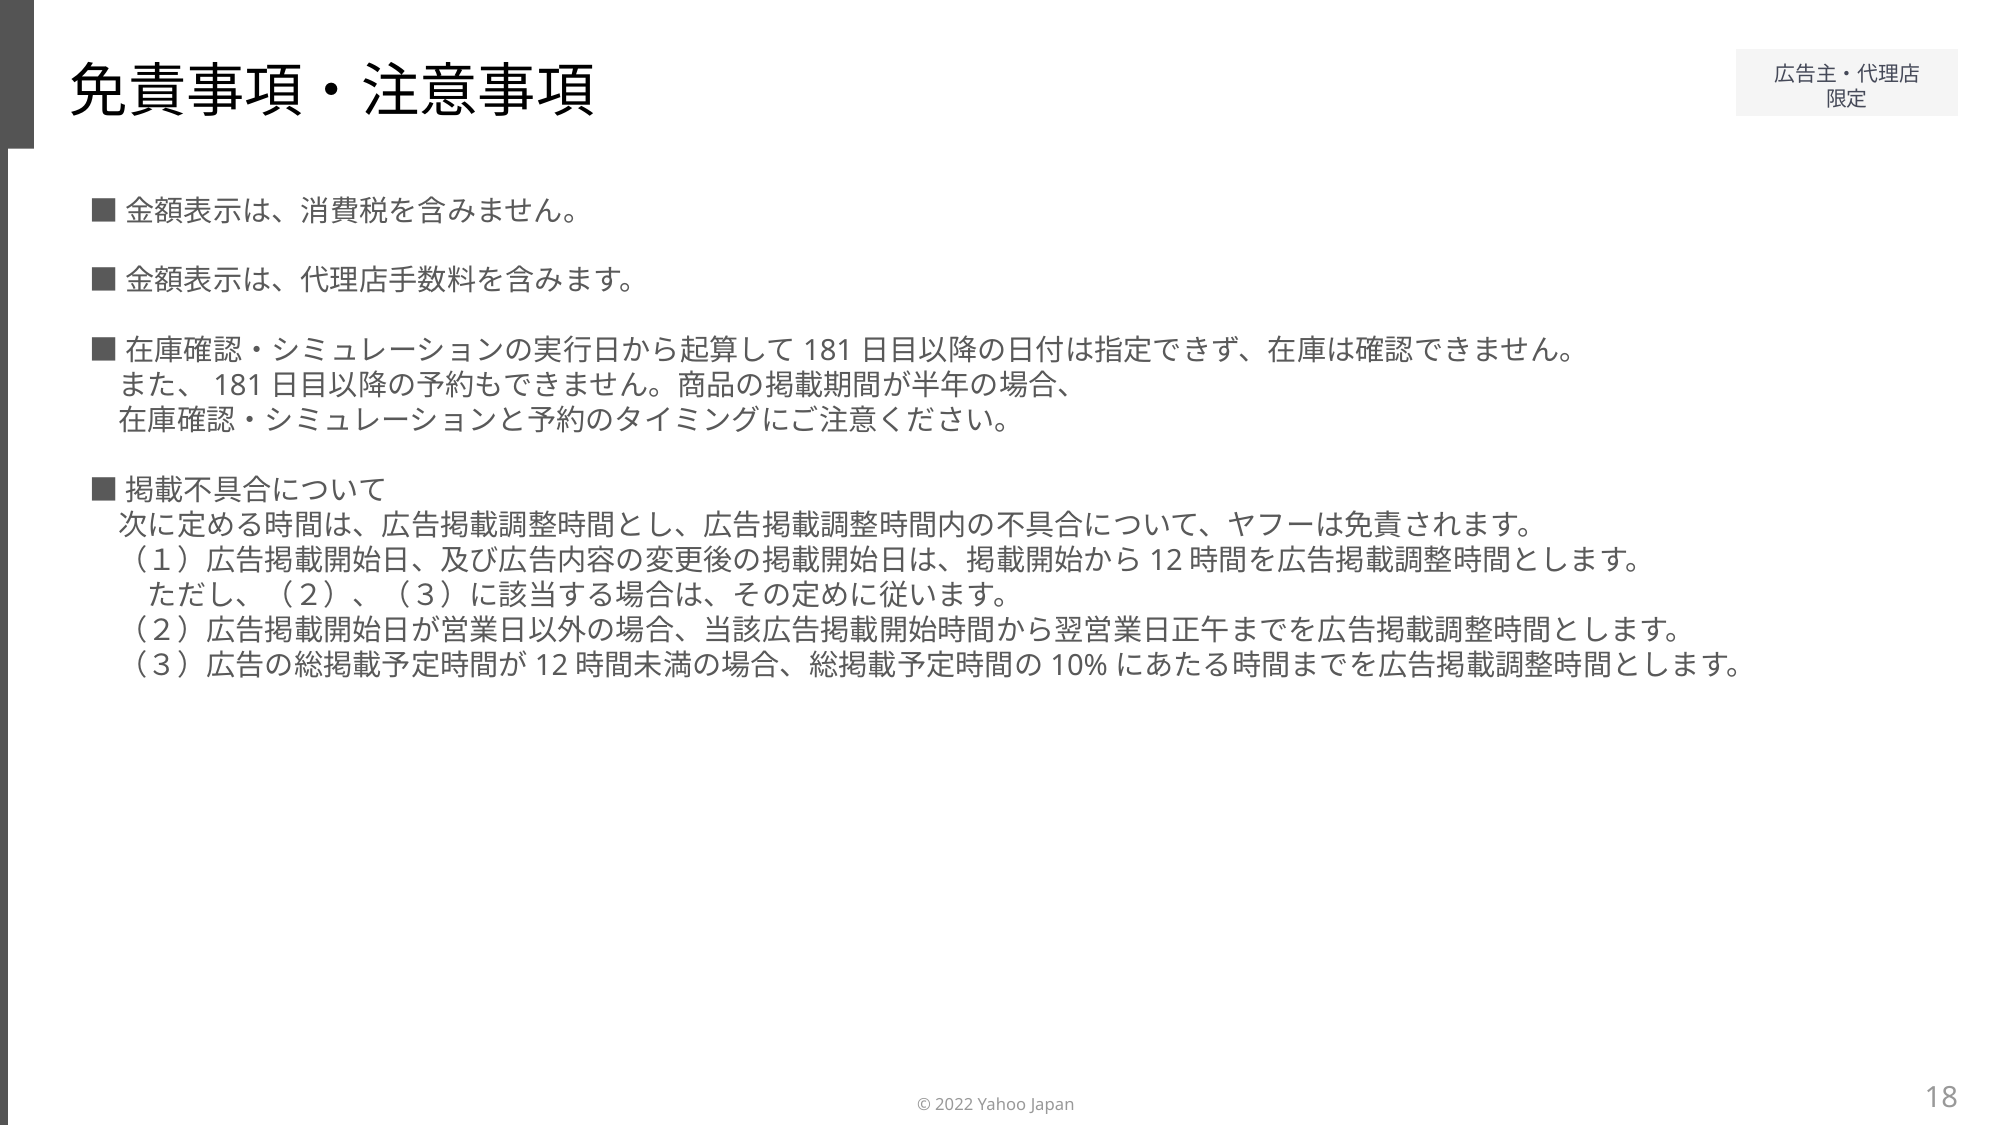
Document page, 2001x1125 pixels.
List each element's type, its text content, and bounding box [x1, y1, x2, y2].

text_box ■金額表示は、消費税を含みません。 ■金額表示は、代理店手数料を含みます。 ■在庫確認・シミュレーションの実行日から起算して181日目以降の日付は指定できず、在庫は確認できません。 また、181日目以降の予約もできません。商品の掲載期間が半年の場合、 在庫確認・シミュレーションと予約のタイミングにご注意ください。 ■掲載不具合について 次に定める時間は、広告掲載調整時間とし、広告掲載調整時間内の不具合について、ヤフーは免責されます。 （１）広告掲載開始日、及び広告内容の変更後の掲載開始日は、掲載開始から12時間を広告掲載調整時間とします。 ただし、（２）、（３）に該当する場合は、その定めに従います。 （２）広告掲載開始日が営業日以外の場合、当該広告掲載開始時間から翌営業日正午までを広告掲載調整時間とします。 （３）広告の総掲載予定時間が12時間未満の場合、総掲載予定時間の10%にあたる時間までを広告掲載調整時間とします。 [74, 184, 1945, 689]
list 免責事項・注意事項 [54, 21, 1656, 155]
slide_number 18 [1803, 1070, 1973, 1125]
